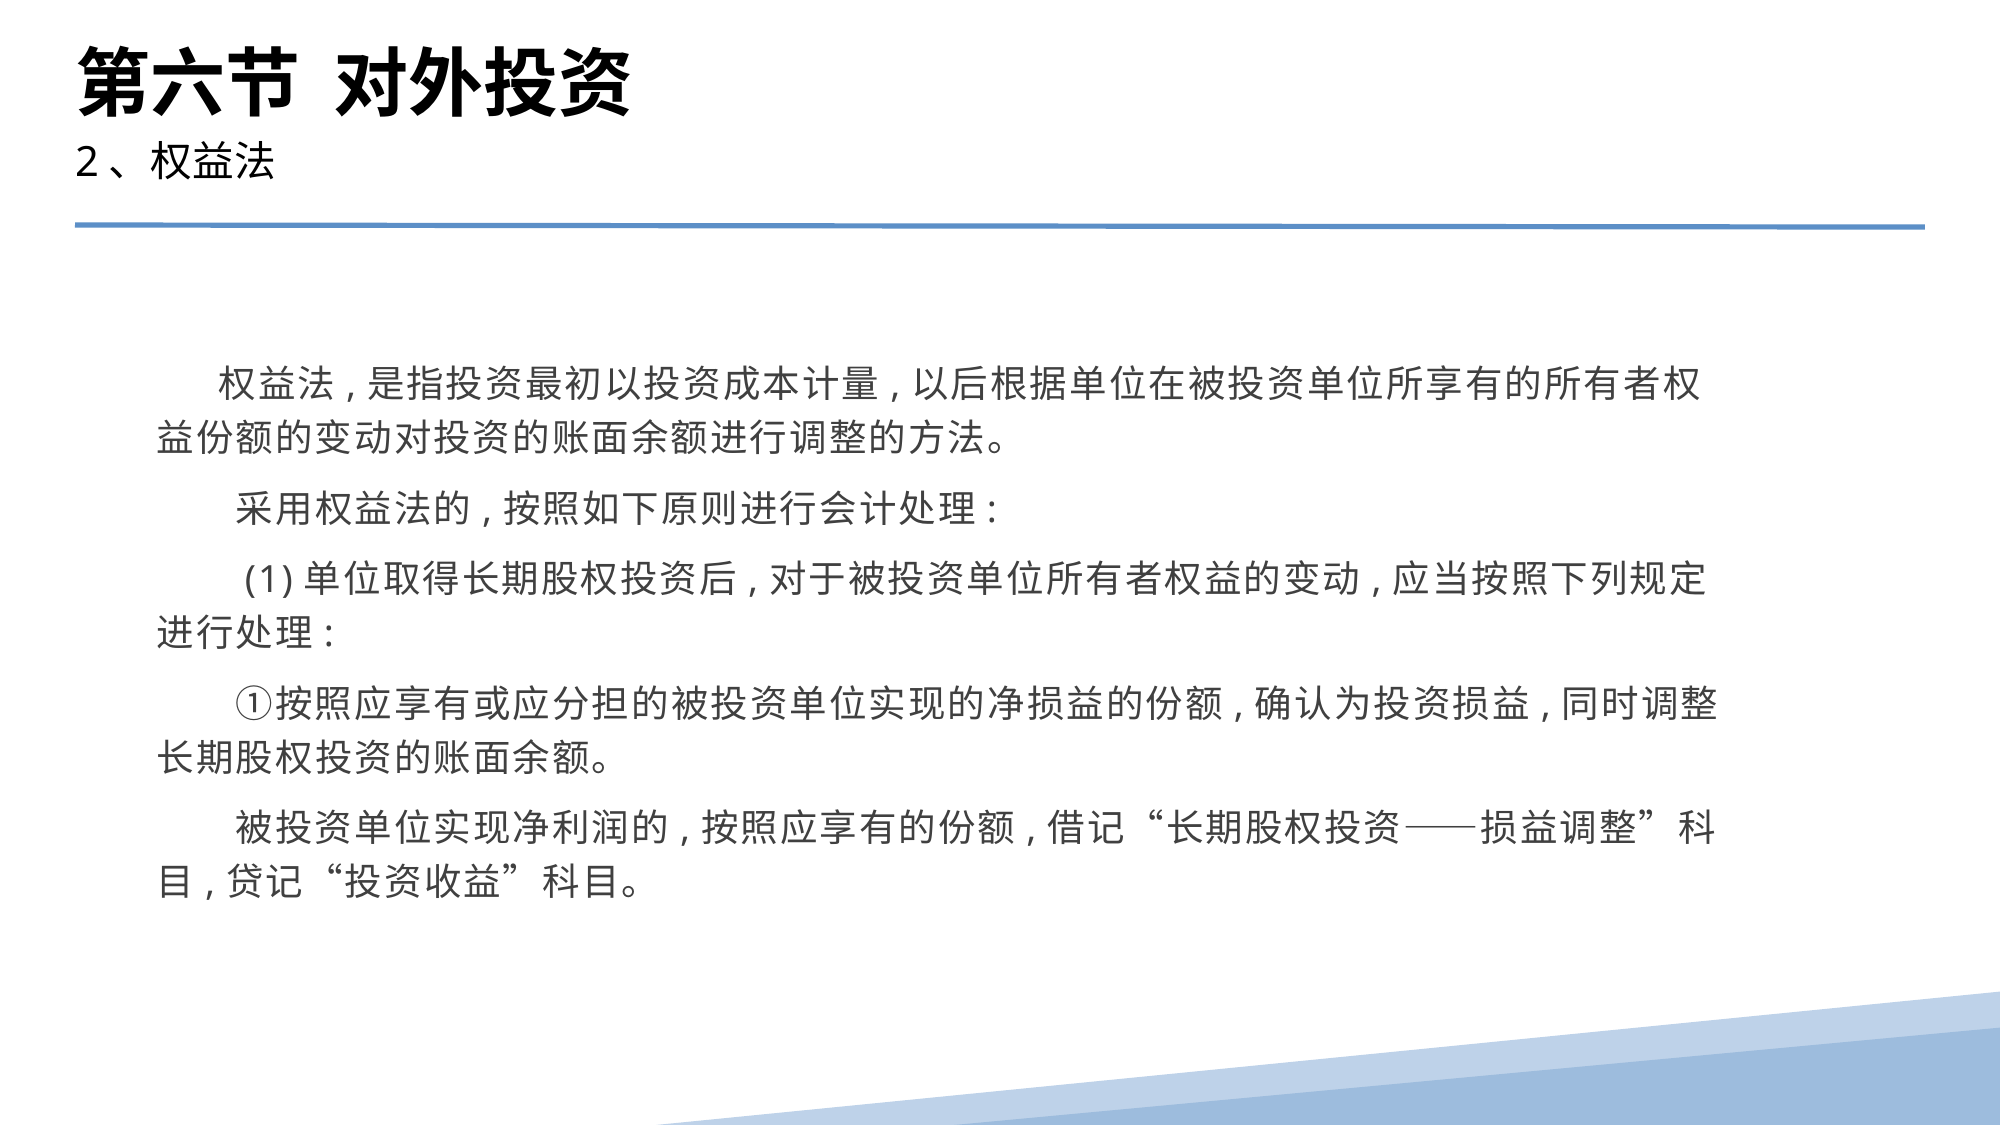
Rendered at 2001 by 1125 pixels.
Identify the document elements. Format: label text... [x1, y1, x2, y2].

text_box 第六节 对外投资 [75, 24, 1925, 124]
text_box 权益法,是指投资最初以投资成本计量,以后根据单位在被投资单位所享有的所有者权益份额的变动对投资的账面余额进行调整的方法。 采用权益法的,按照如下原则进行会计处理: (1)单位取得长期股权投资后,对于被投资单位所有者权益的变动,应当按照下列规定进行处理: ①按照应享有或应分担的被投资单位实现的净损益的份额,确认为投资损益,同时调整长期股权投资的账面余额。 被投资单位实现净利润的,按照应享有的份额,借记“长期股权投资——损益调整”科目,贷记“投资收益”科目。 [146, 243, 1740, 1012]
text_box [656, 991, 2000, 1125]
text_box 2、权益法 [75, 124, 1925, 200]
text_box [74, 224, 1925, 228]
